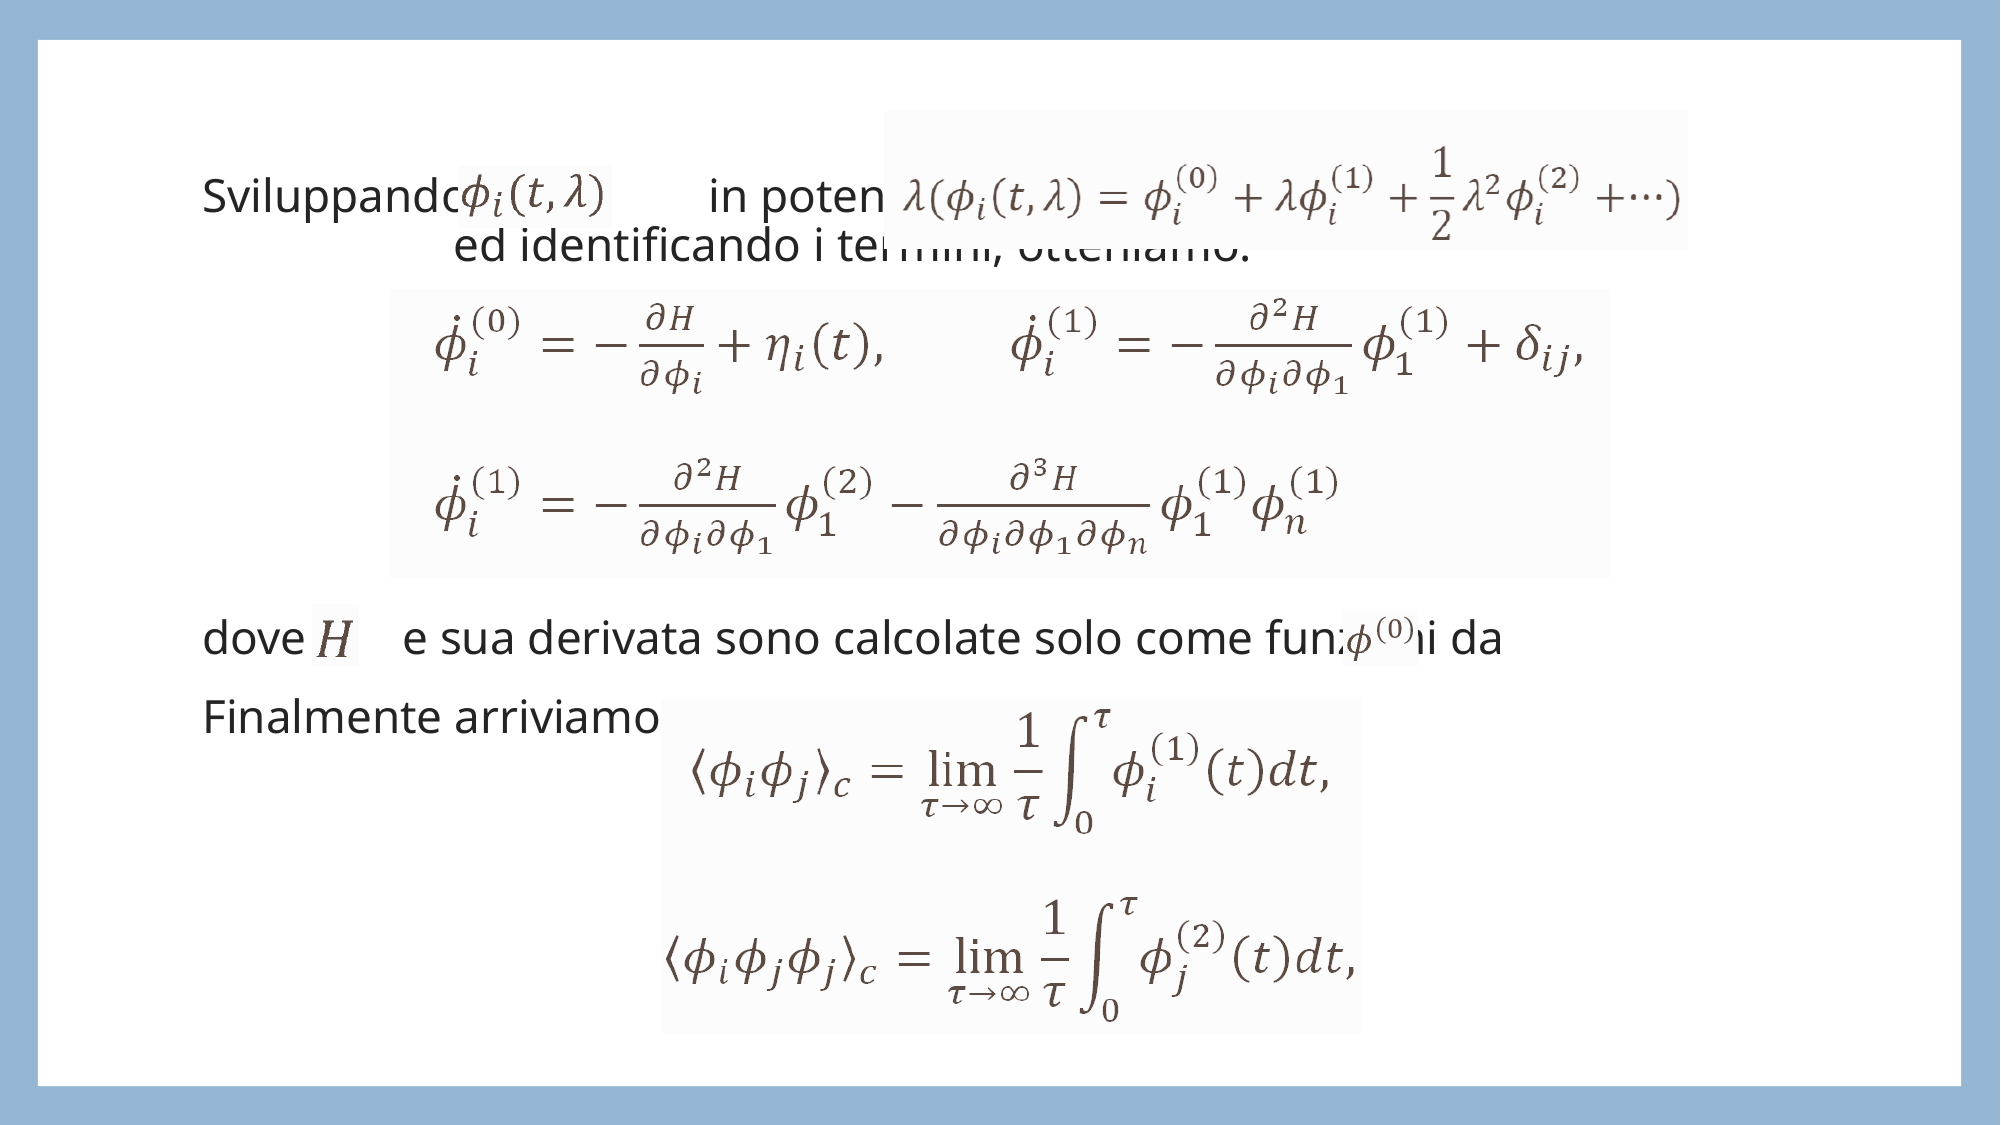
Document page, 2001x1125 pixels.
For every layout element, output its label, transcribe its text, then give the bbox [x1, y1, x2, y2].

picture [312, 604, 359, 668]
picture [883, 111, 1688, 249]
picture [661, 699, 1361, 1033]
picture [1342, 610, 1418, 668]
list Sviluppando in potenze da ed identificando i termini, otteniamo: dove e sua derivata sono calcolate solo come funzioni da Finalmente arriviamo a [187, 165, 1835, 998]
picture [390, 289, 1610, 579]
picture [458, 165, 613, 228]
